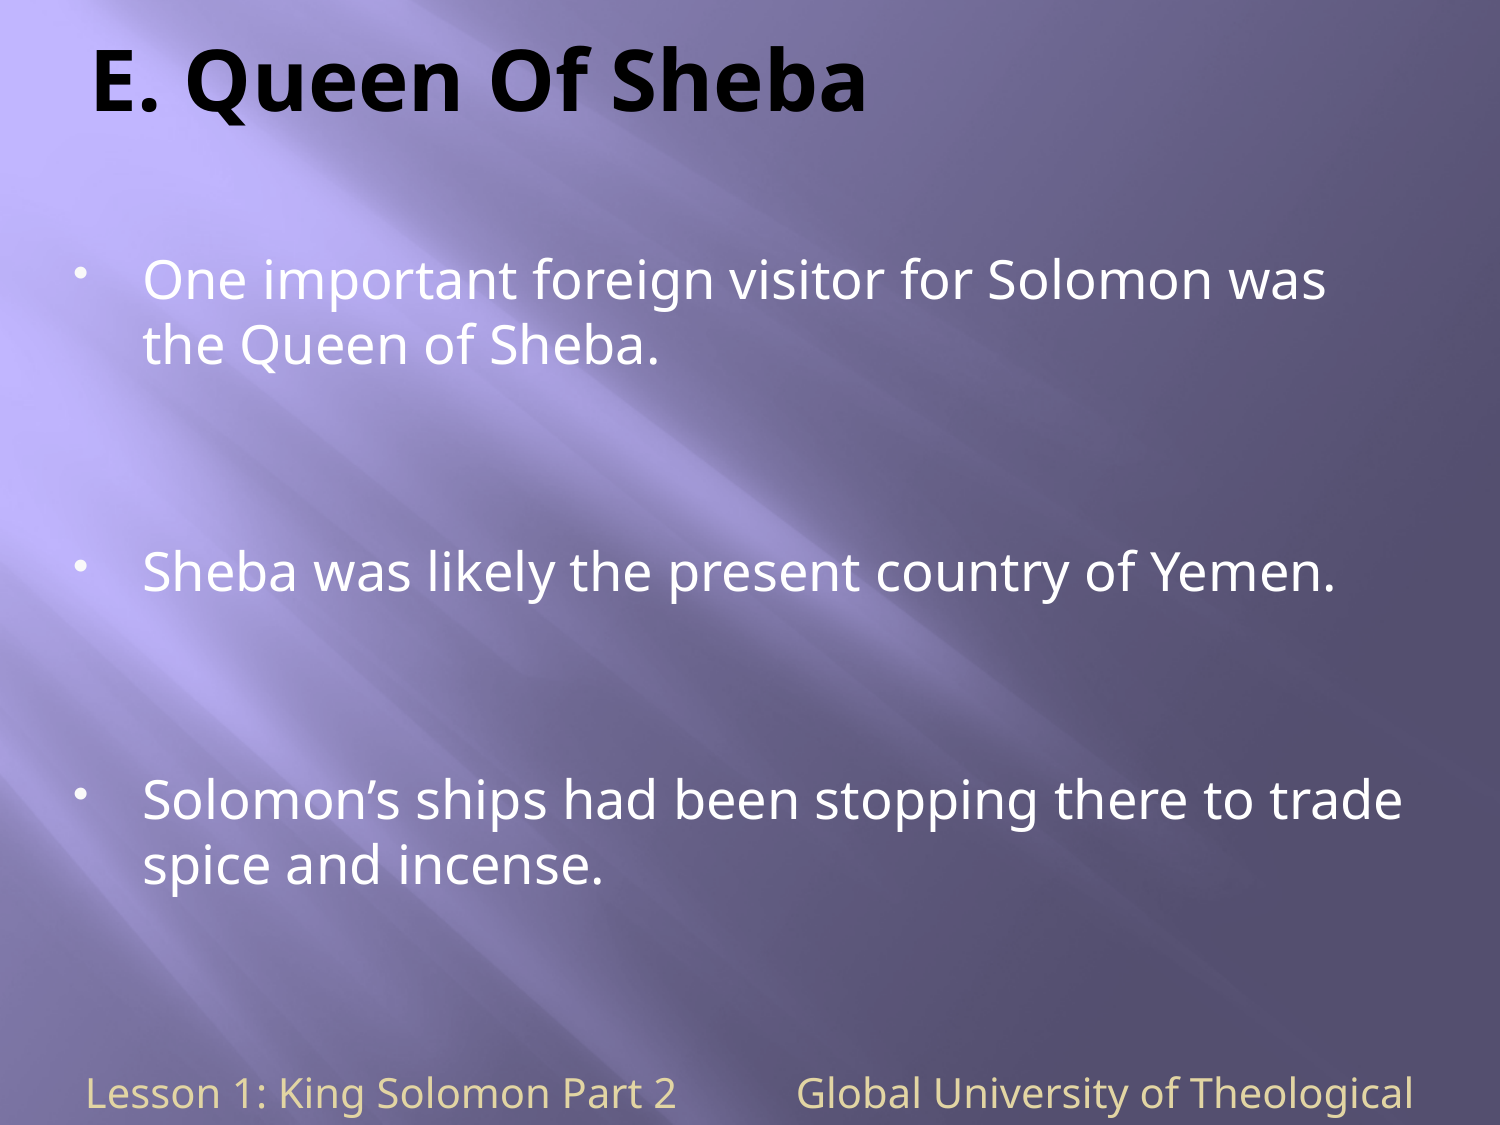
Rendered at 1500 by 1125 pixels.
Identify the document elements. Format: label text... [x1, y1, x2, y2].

title E. Queen Of Sheba [75, 0, 1425, 155]
list One important foreign visitor for Solomon was the Queen of Sheba. Sheba was likely the present country of Yemen. Solomon’s ships had been stopping there to trade spice and incense. [37, 237, 1425, 1050]
text_box Lesson 1: King Solomon Part 2 Global University of Theological Studies [0, 1059, 1500, 1125]
